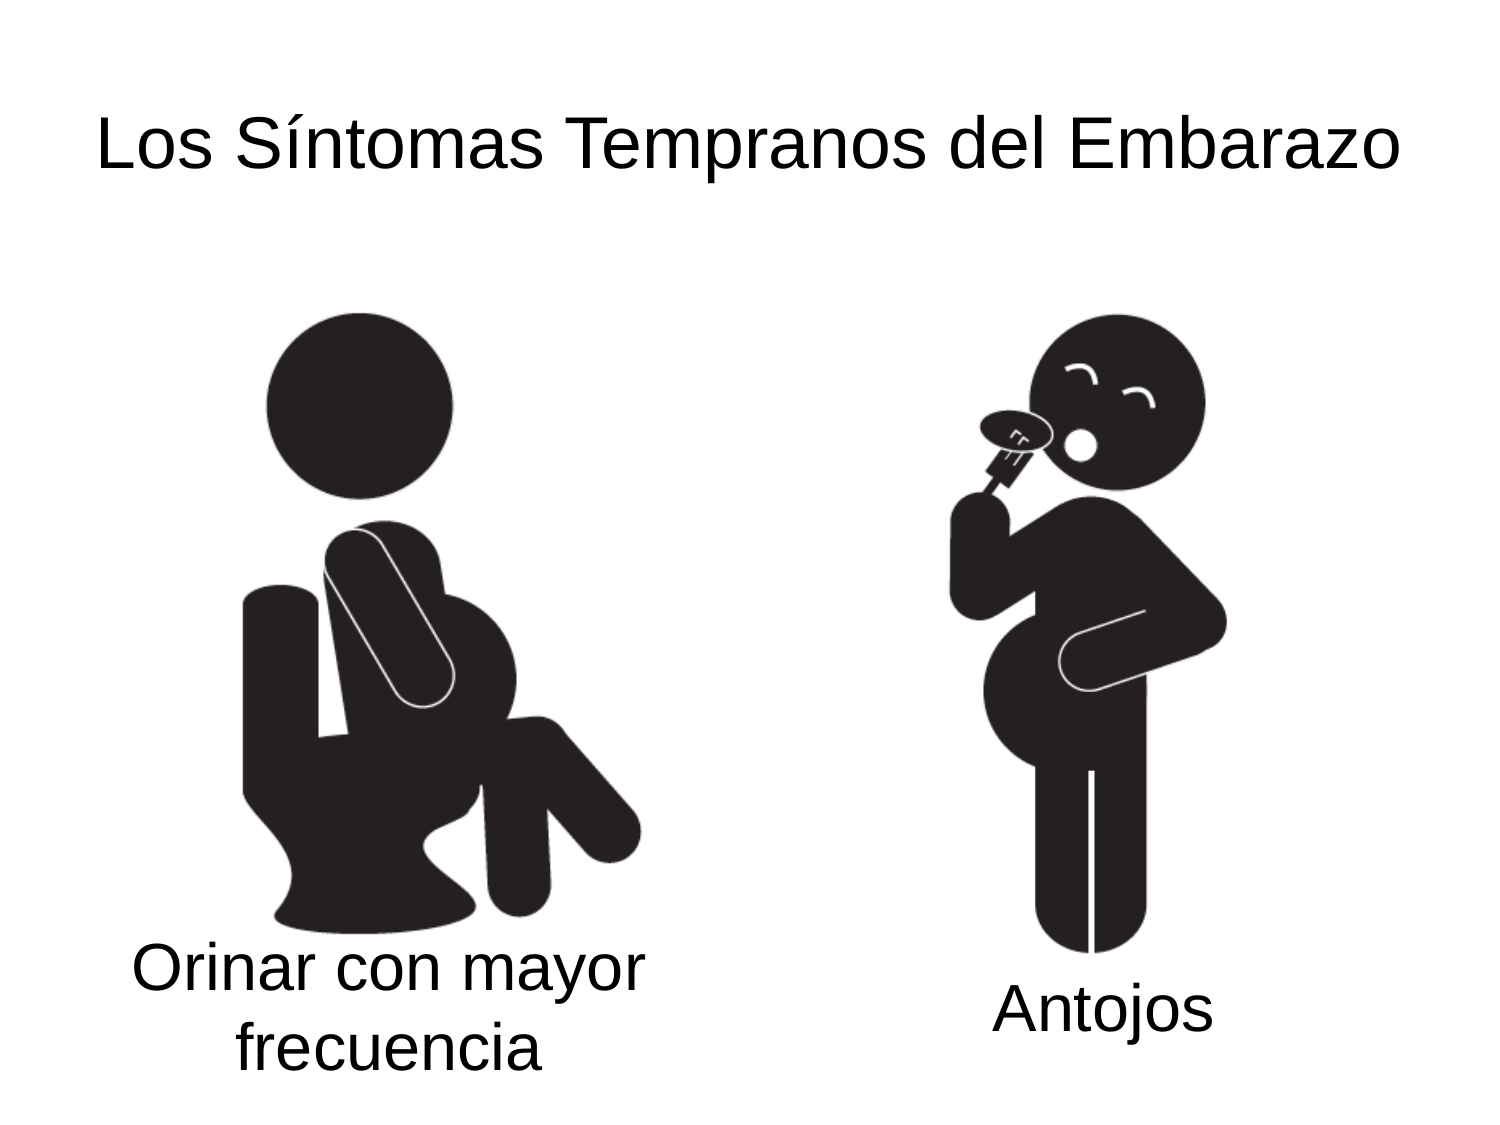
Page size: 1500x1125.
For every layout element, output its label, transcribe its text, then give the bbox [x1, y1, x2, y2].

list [762, 262, 1426, 1006]
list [74, 262, 738, 1006]
title Los Síntomas Tempranos del Embarazo [75, 45, 1425, 233]
text_box Antojos [782, 1012, 1425, 1052]
text_box Orinar con mayor frecuencia [40, 916, 738, 1092]
